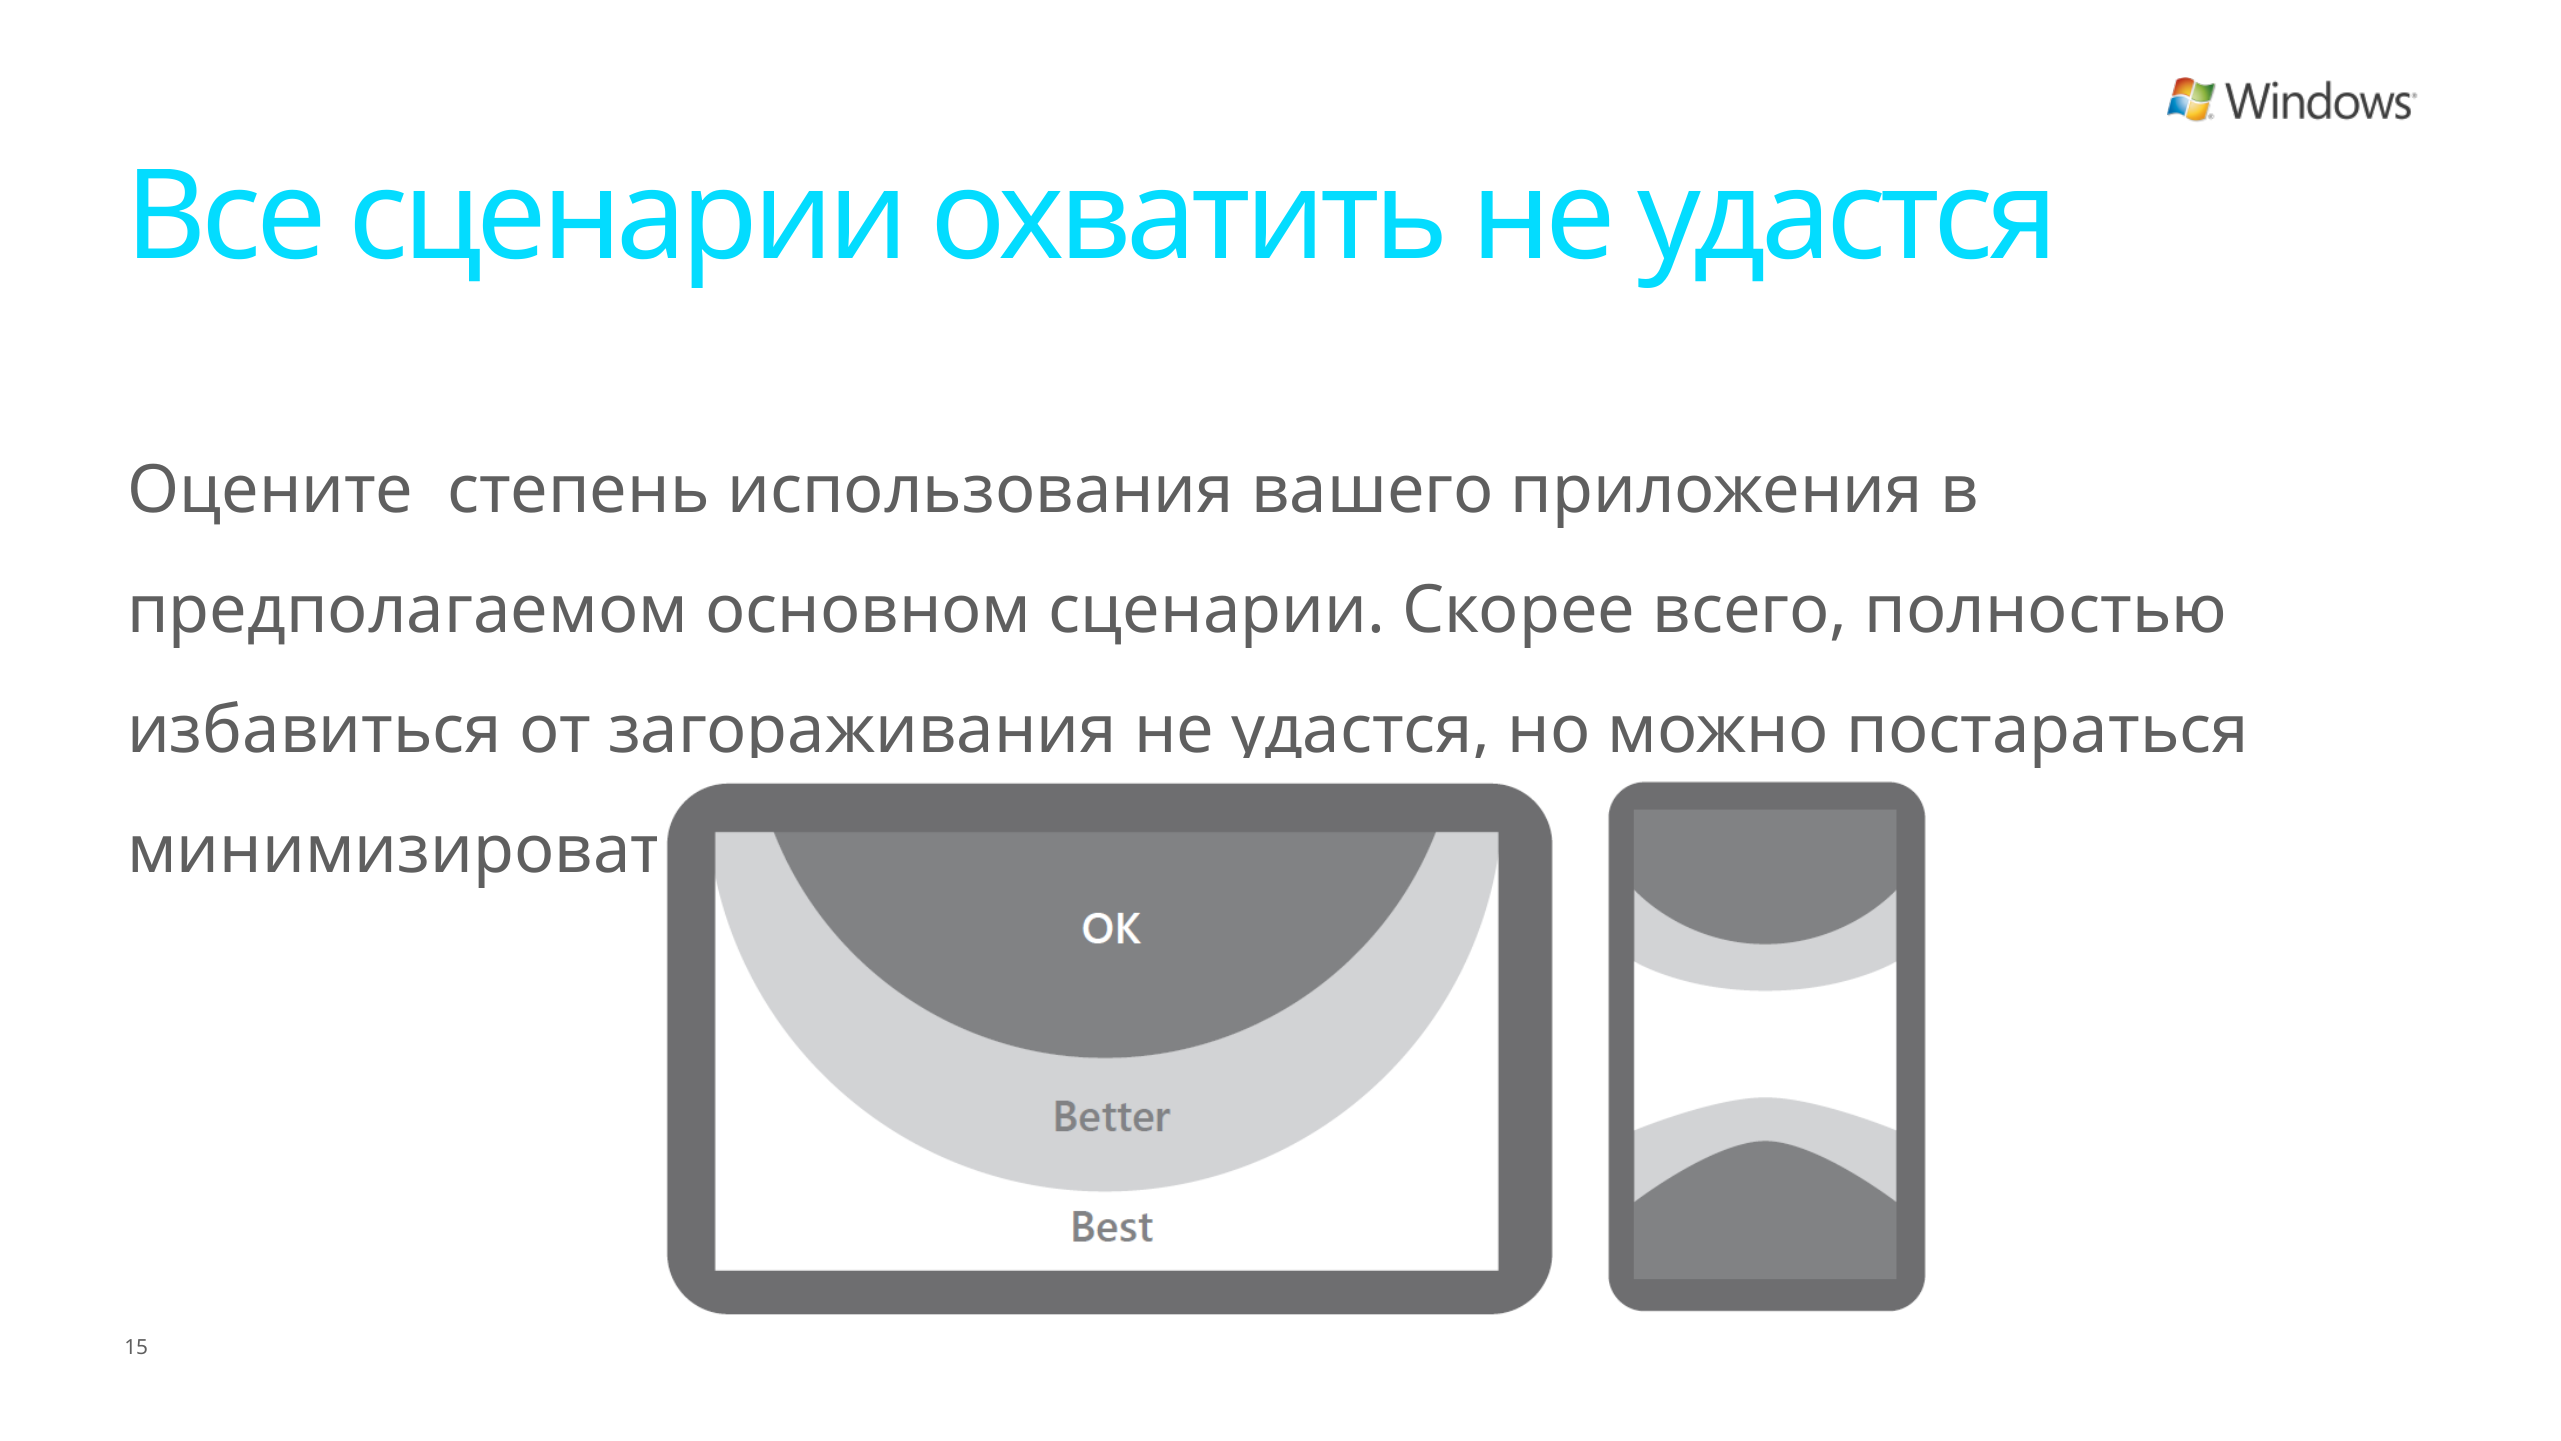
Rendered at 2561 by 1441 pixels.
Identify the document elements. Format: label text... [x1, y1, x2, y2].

title Все сценарии охватить не удастся [125, 48, 2468, 286]
picture [657, 757, 1947, 1332]
list Оцените степень использования вашего приложения в предполагаемом основном сценарии. Скорее всего, полностью избавиться от загораживания не удастся, но можно постараться минимизировать эффект. [127, 405, 2470, 770]
